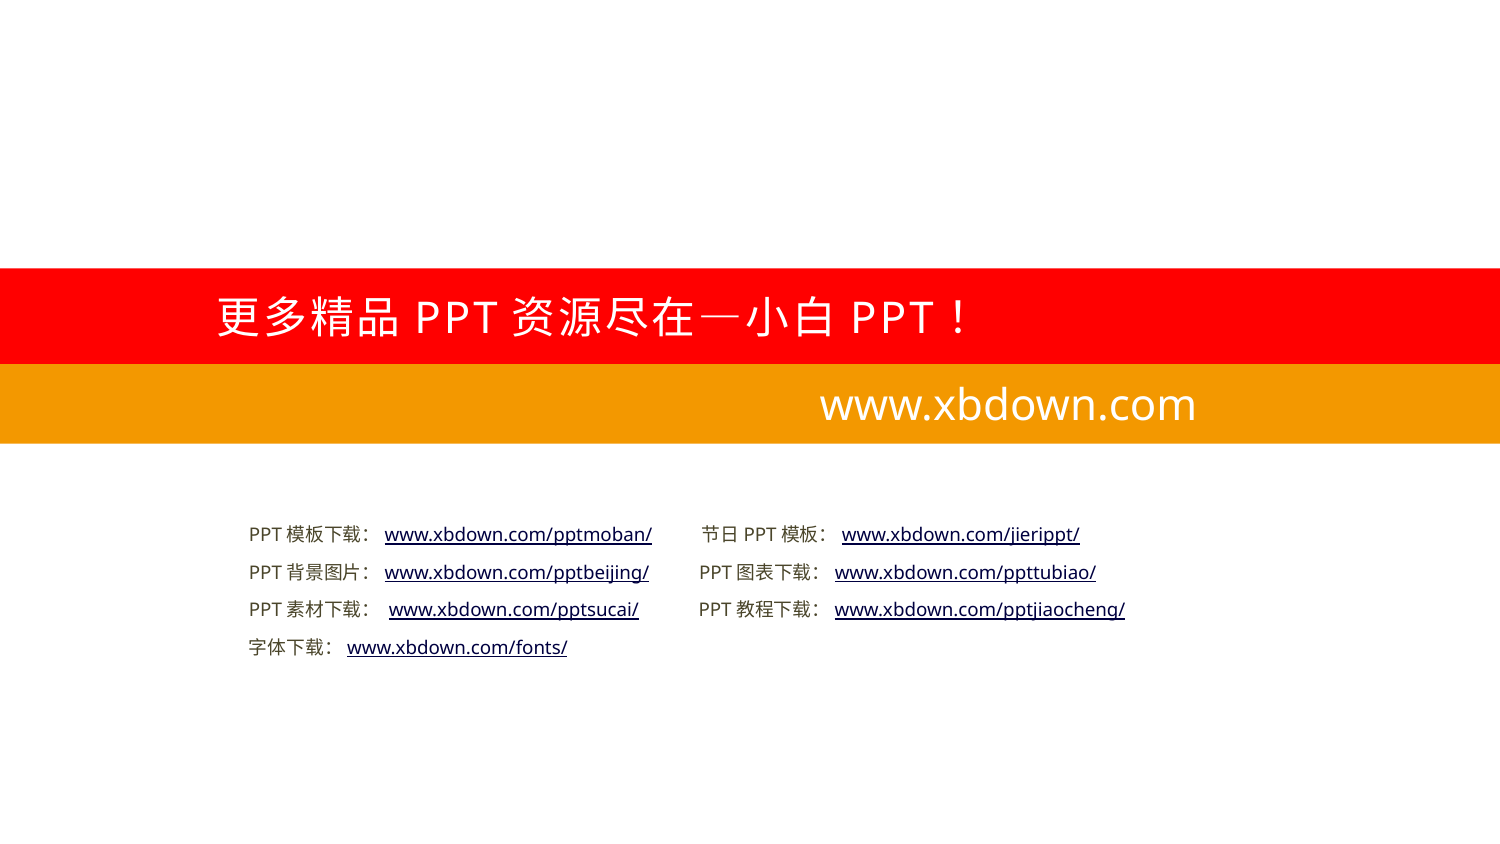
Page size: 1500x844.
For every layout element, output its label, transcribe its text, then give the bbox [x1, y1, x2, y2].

text_box www.xbdown.com [0, 366, 1500, 446]
text_box PPT模板下载：www.xbdown.com/pptmoban/ 节日PPT模板：www.xbdown.com/jierippt/ PPT背景图片：www.xbdown.com/pptbeijing/ PPT图表下载：www.xbdown.com/ppttubiao/ PPT素材下载： www.xbdown.com/pptsucai/ PPT教程下载：www.xbdown.com/pptjiaocheng/ 字体下载：www.xbdown.com/fonts/ [237, 481, 1266, 690]
text_box 更多精品PPT资源尽在—小白PPT！ [0, 266, 1500, 366]
